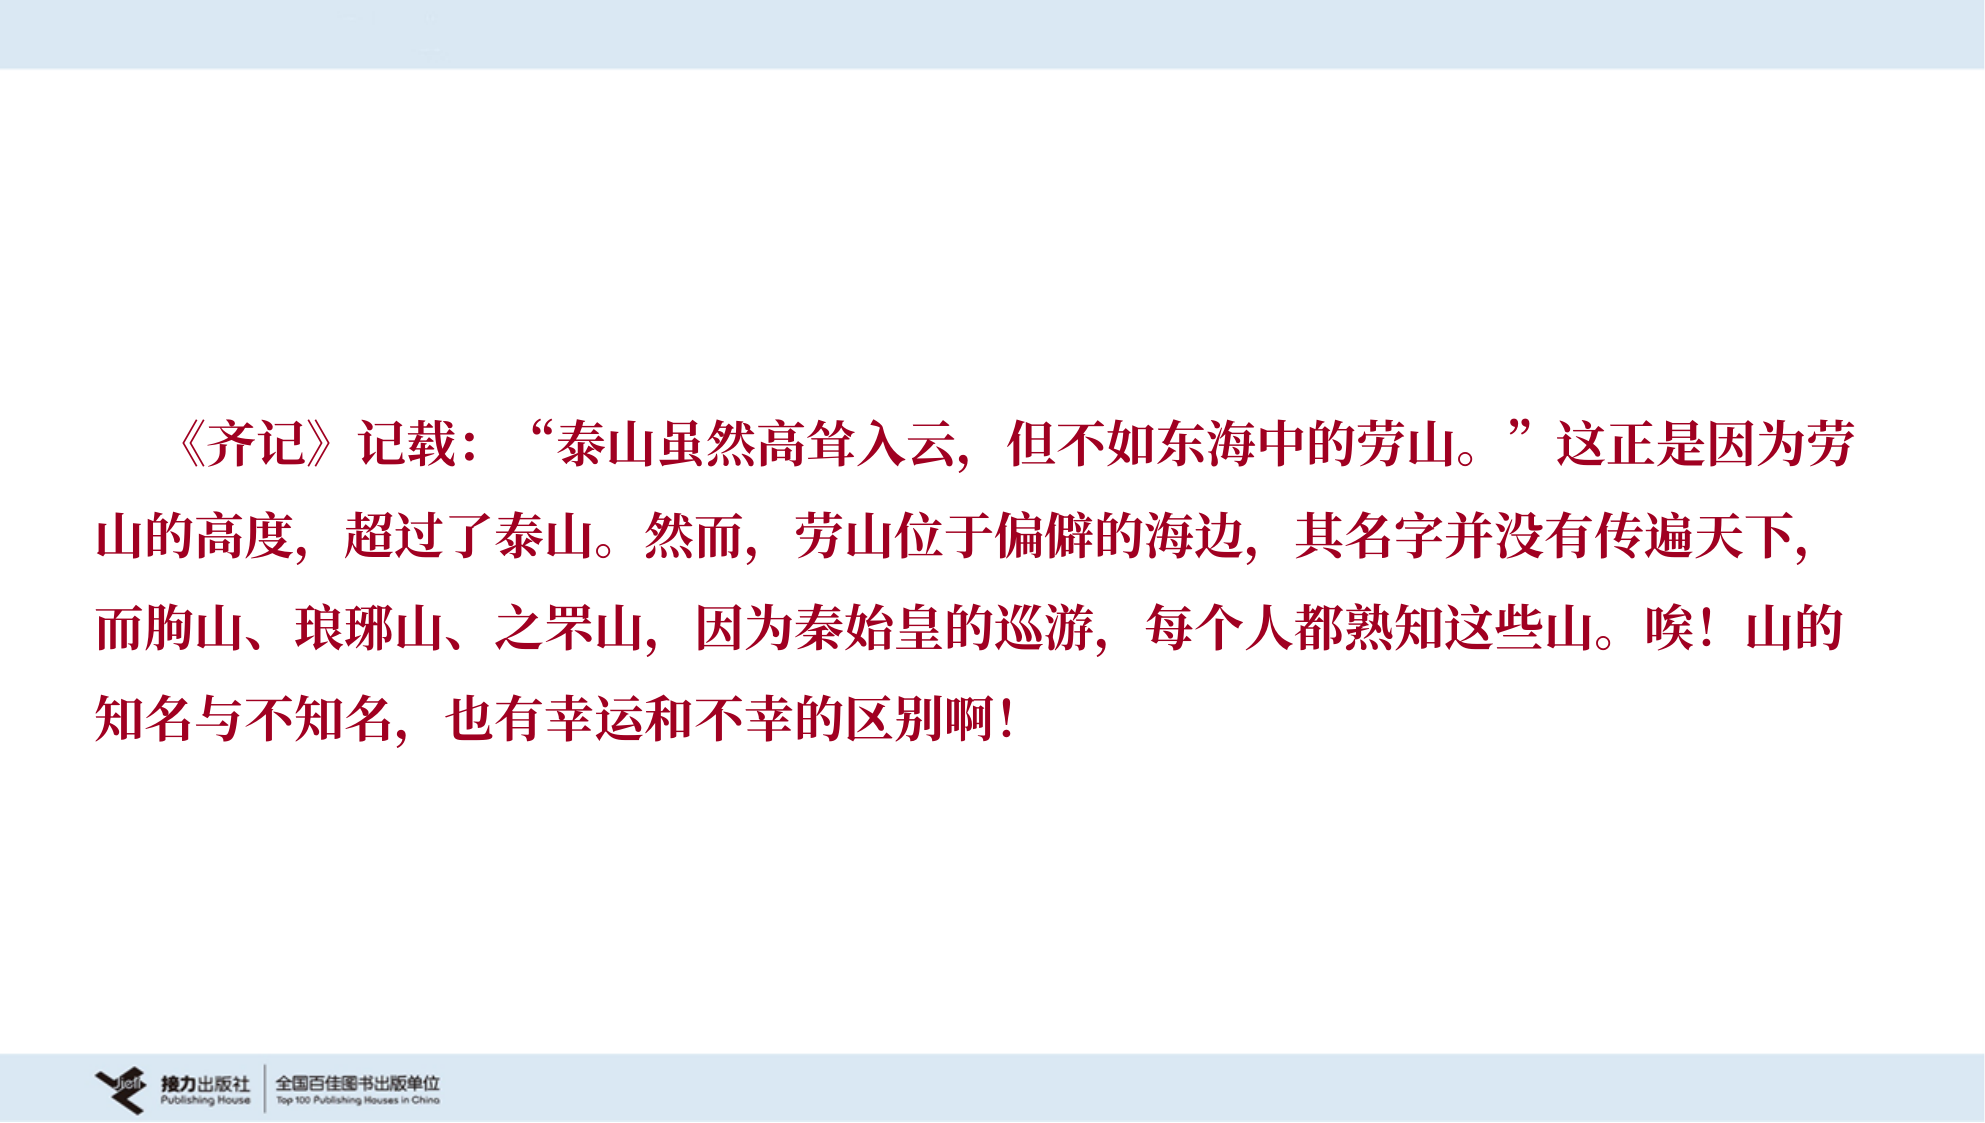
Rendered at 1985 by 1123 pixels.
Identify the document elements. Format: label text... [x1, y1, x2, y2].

picture [0, 0, 1985, 1122]
text_box 《齐记》记载：“泰山虽然高耸入云，但不如东海中的劳山。”这正是因为劳 山的高度，超过了泰山。然而，劳山位于偏僻的海边，其名字并没有传遍天下， 而朐山、琅琊山、之罘山，因为秦始皇的巡游，每个人都熟知这些山。唉！山的 知名与不知名，也有幸运和不幸的区别啊！ [94, 381, 1892, 748]
